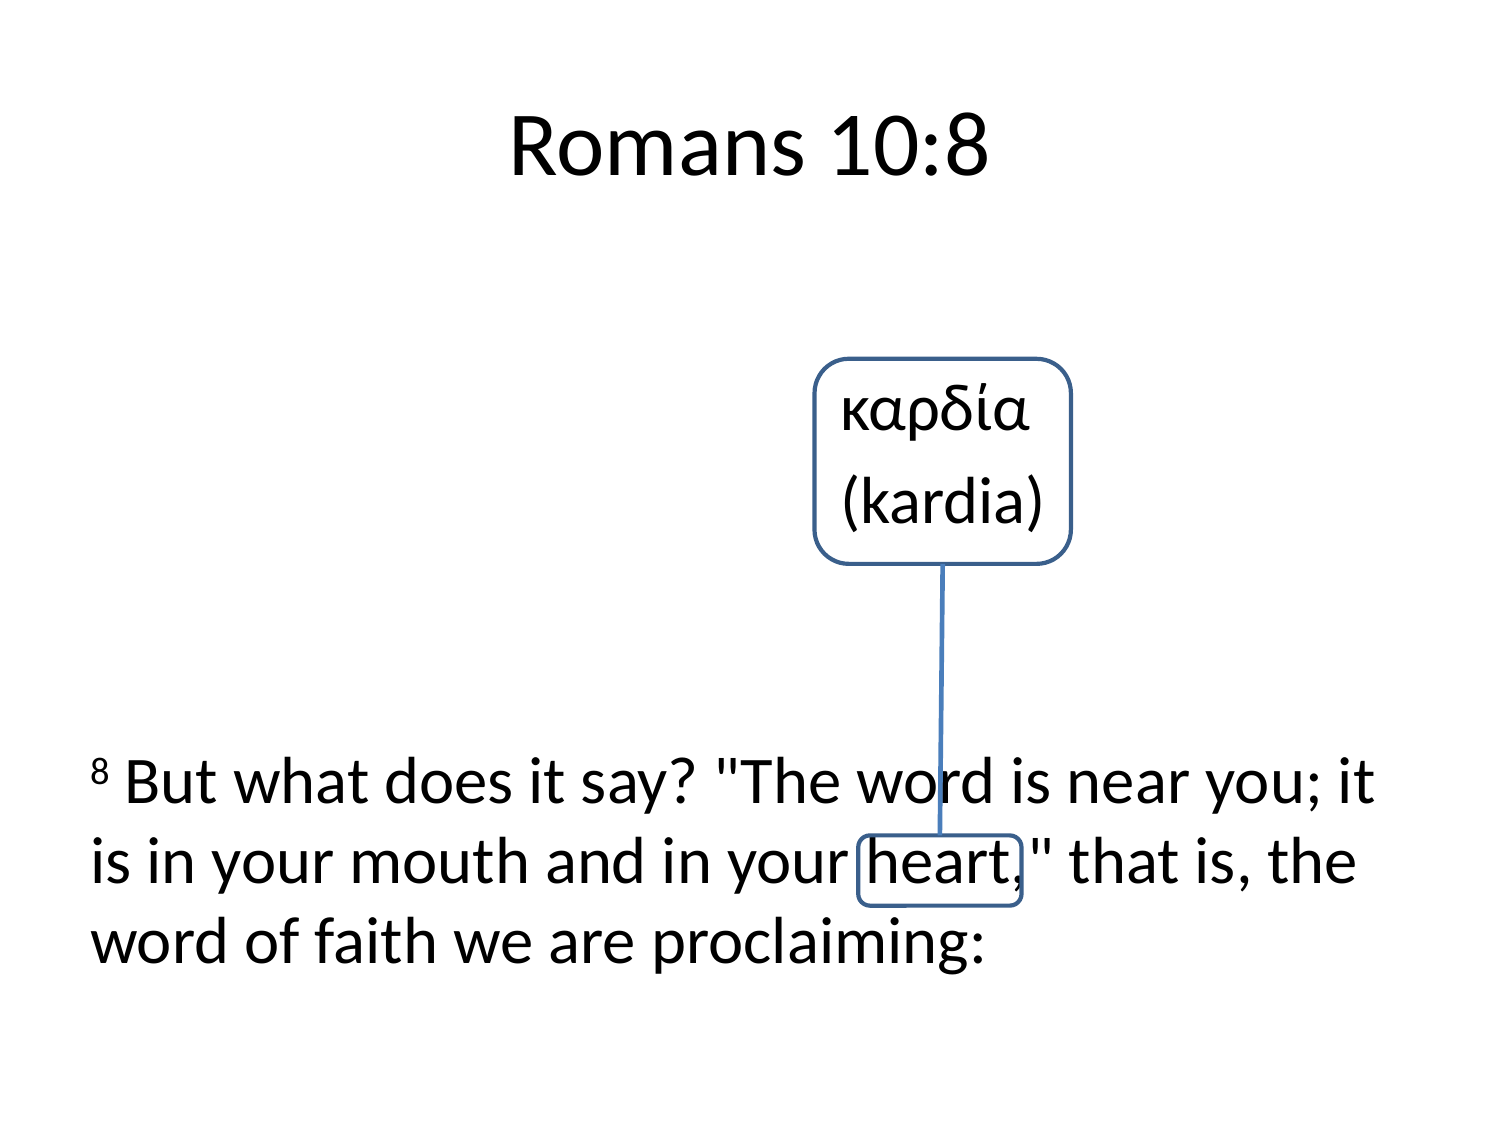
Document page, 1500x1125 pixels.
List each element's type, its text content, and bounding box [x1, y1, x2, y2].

list καρδία (kardia) 8 But what does it say? "The word is near you; it is in your mouth and in your heart," that is, the word of faith we are proclaiming: [75, 262, 1425, 1005]
title Romans 10:8 [75, 45, 1425, 233]
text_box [939, 563, 943, 836]
text_box [812, 356, 1074, 566]
text_box [856, 833, 1024, 908]
